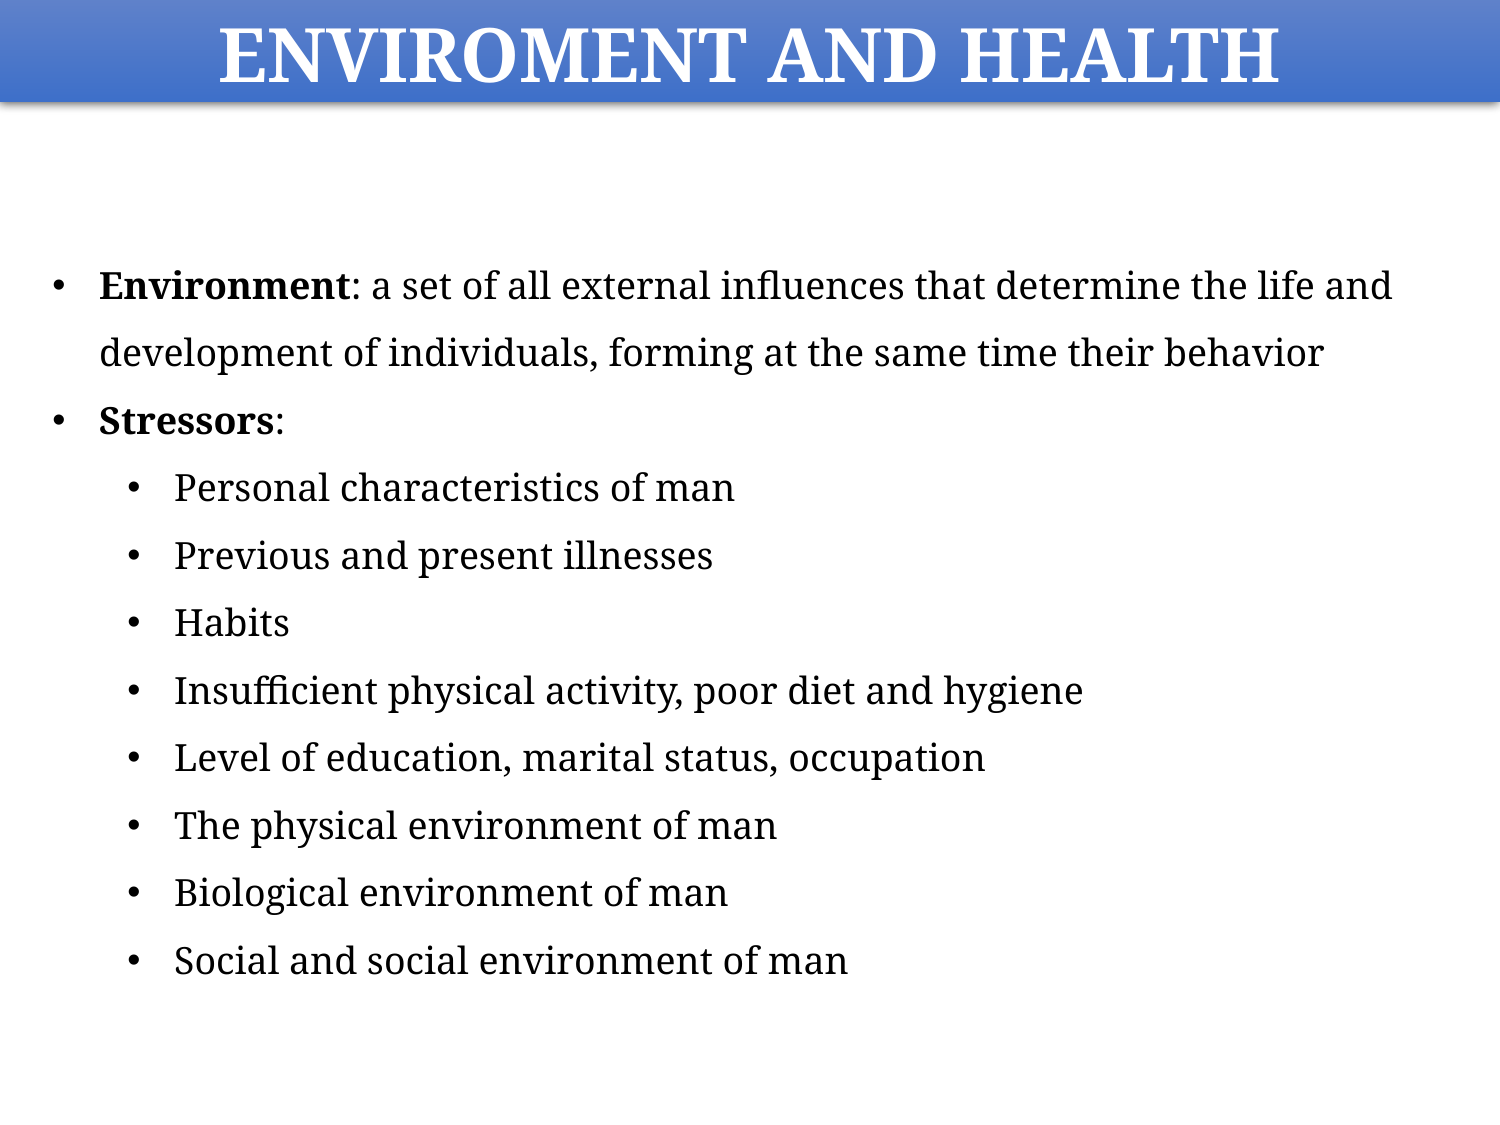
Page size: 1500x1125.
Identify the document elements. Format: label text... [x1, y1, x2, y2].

text_box ENVIROMENT AND HEALTH [0, 0, 1500, 102]
text_box Environment: a set of all external influences that determine the life and development of individuals, forming at the same time their behavior Stressors: Personal characteristics of man Previous and present illnesses Habits Insufficient physical activity, poor diet and hygiene Level of education, marital status, occupation The physical environment of man Biological environment of man Social and social environment of man [37, 231, 1500, 989]
